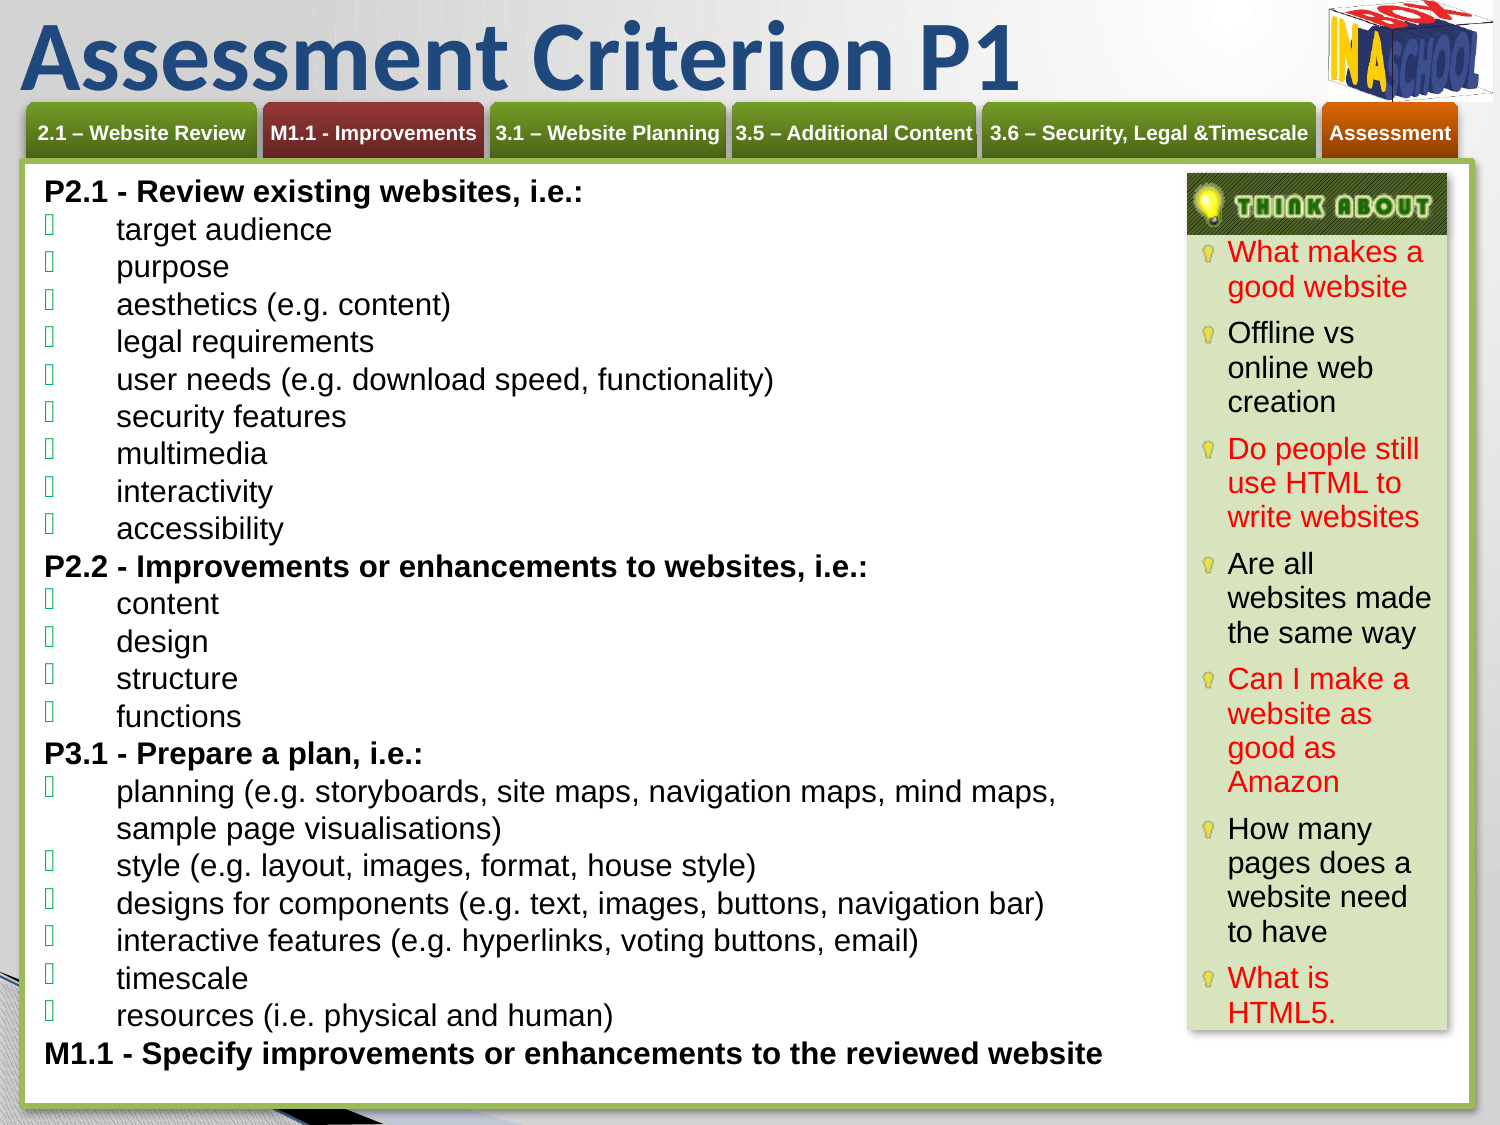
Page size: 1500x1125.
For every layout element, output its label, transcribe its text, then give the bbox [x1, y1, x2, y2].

picture [1198, 553, 1217, 575]
table_cell What makes a good website Offline vs online web creation Do people still use HTML to write websites Are all websites made the same way Can I make a website as good as Amazon How many pages does a website need to have What is HTML5. [1187, 235, 1447, 1030]
text_box P2.1 - Review existing websites, i.e.: target audience purpose aesthetics (e.g. content) legal requirements user needs (e.g. download speed, functionality) security features multimedia interactivity accessibility P2.2 - Improvements or enhancements to websites, i.e.: content design structure functions P3.1 - Prepare a plan, i.e.: planning (e.g. storyboards, site maps, navigation maps, mind maps, sample page visualisations) style (e.g. layout, images, format, house style) designs for components (e.g. text, images, buttons, navigation bar) interactive features (e.g. hyperlinks, voting buttons, email) timescale resources (i.e. physical and human) M1.1 - Specify improvements or enhancements to the reviewed website [29, 164, 1176, 1078]
picture [1198, 241, 1217, 264]
picture [1328, 0, 1494, 102]
picture [1198, 437, 1217, 460]
picture [1198, 817, 1217, 840]
picture [1198, 322, 1217, 345]
picture [1198, 967, 1217, 989]
picture [1198, 668, 1217, 690]
table_header [1187, 173, 1447, 235]
picture [281, 1114, 303, 1125]
picture [1192, 180, 1436, 232]
text_box Assessment Criterion P1 [5, 0, 1270, 102]
